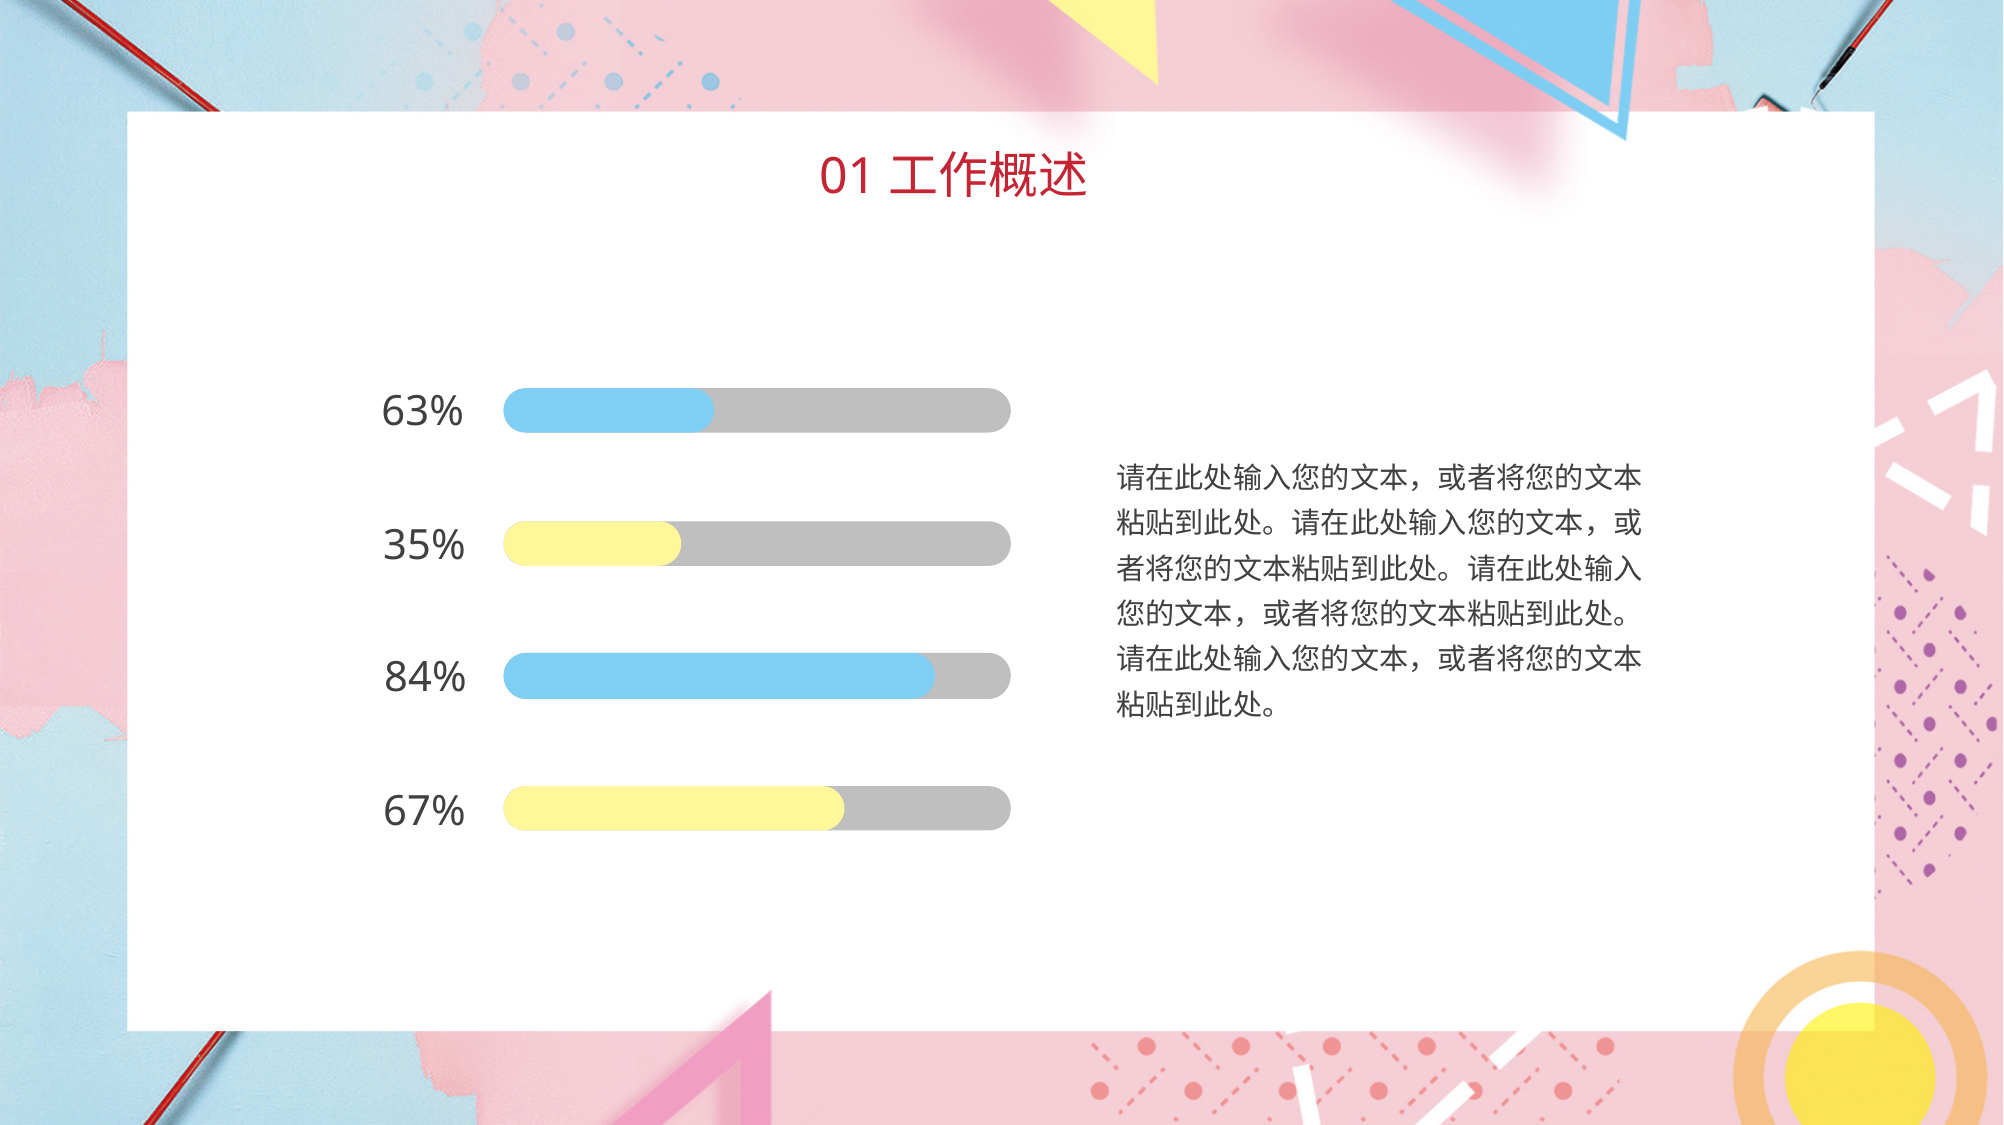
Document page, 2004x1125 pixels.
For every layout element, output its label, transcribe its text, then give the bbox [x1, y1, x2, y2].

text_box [363, 373, 1029, 847]
text_box 请在此处输入您的文本，或者将您的文本粘贴到此处。请在此处输入您的文本，或者将您的文本粘贴到此处。请在此处输入您的文本，或者将您的文本粘贴到此处。请在此处输入您的文本，或者将您的文本粘贴到此处。 [1101, 441, 1662, 729]
text_box 01工作概述 [804, 136, 1199, 212]
picture [0, 0, 2004, 1125]
